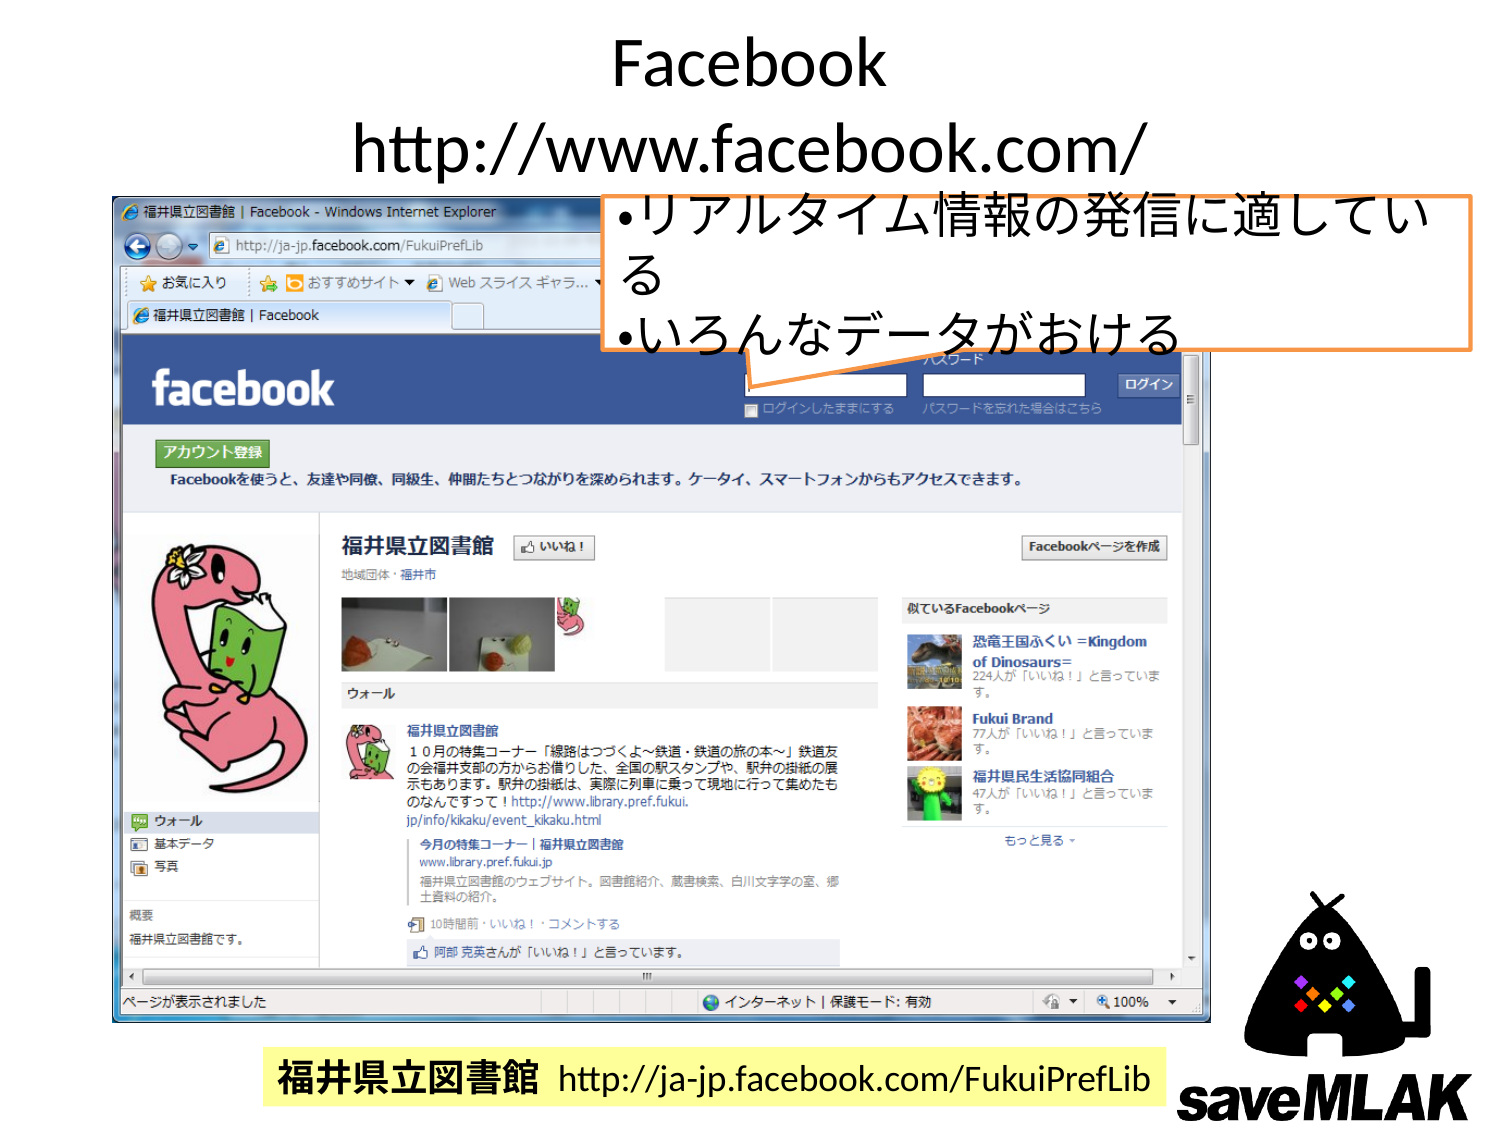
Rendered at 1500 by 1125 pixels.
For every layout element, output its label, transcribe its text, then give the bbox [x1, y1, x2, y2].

text_box 福井県立図書館 http://ja-jp.facebook.com/FukuiPrefLib [263, 1046, 1167, 1107]
text_box ・リアルタイム情報の発信に適している ・いろんなデータがおける [1209, 194, 1473, 352]
title Facebook http://www.facebook.com/ [75, 7, 1425, 195]
picture [111, 195, 1472, 1121]
